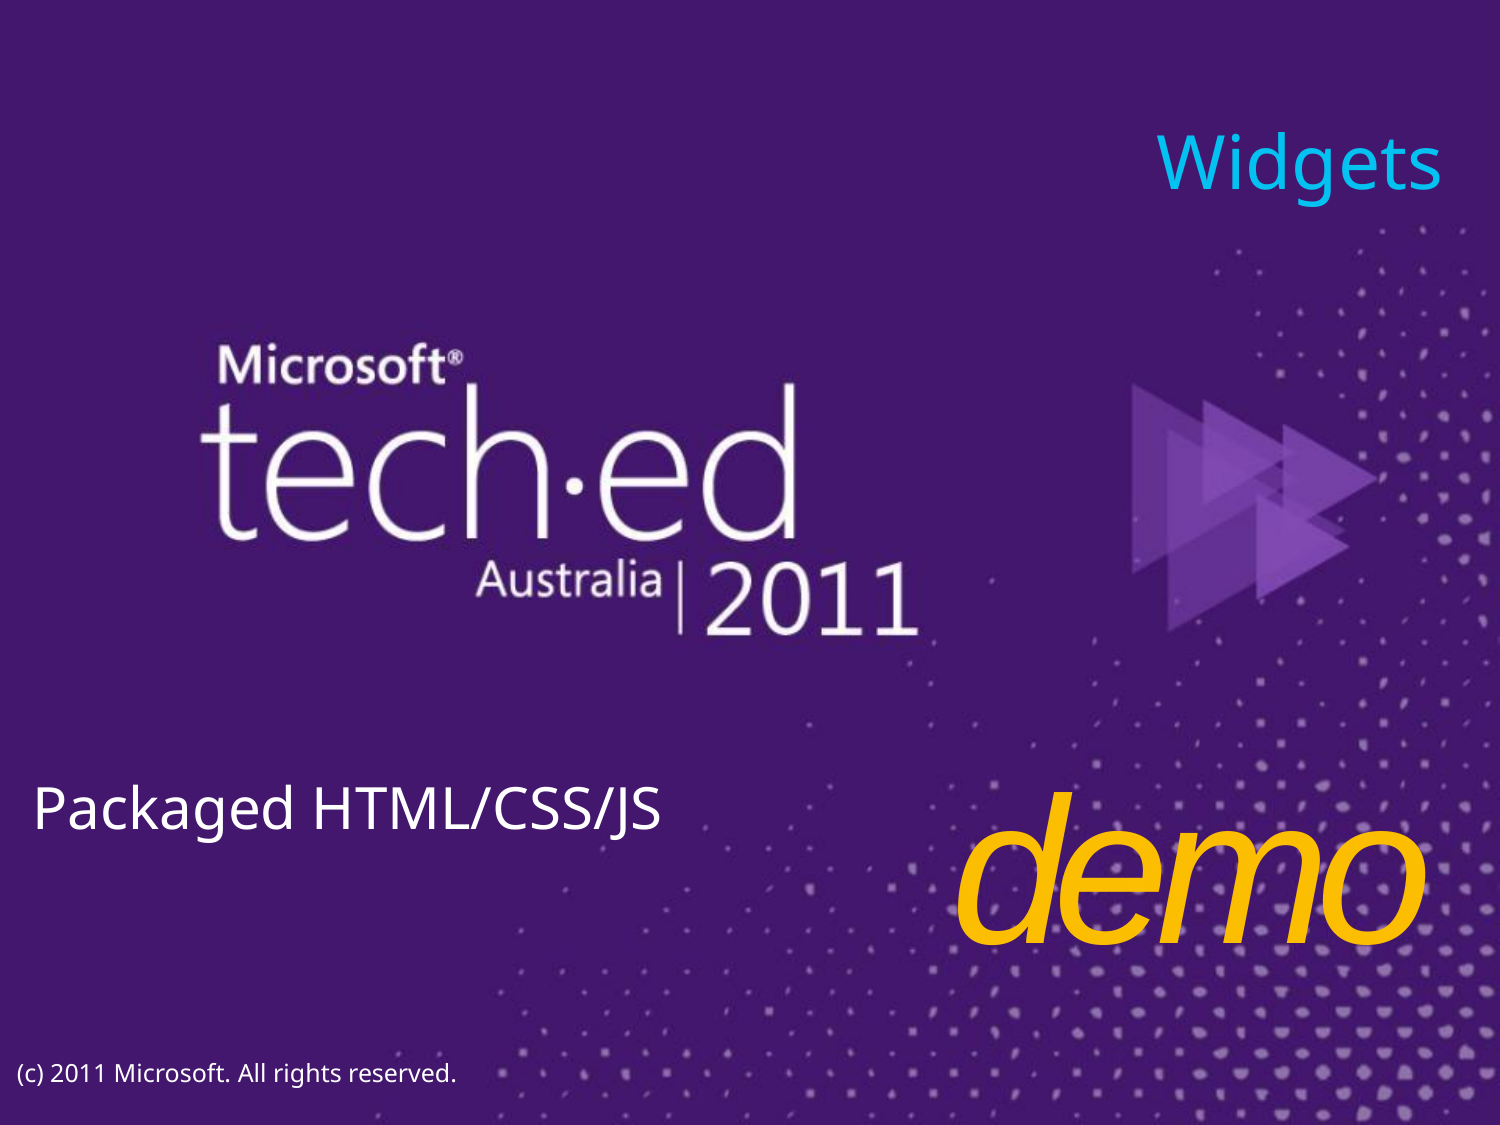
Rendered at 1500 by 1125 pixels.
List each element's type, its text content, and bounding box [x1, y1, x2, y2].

footer (c) 2011 Microsoft. All rights reserved. [0, 1042, 475, 1103]
picture [0, 0, 1500, 1125]
list Packaged HTML/CSS/JS [17, 763, 774, 1029]
title Widgets [289, 66, 1459, 254]
text_box demo [903, 763, 1433, 990]
